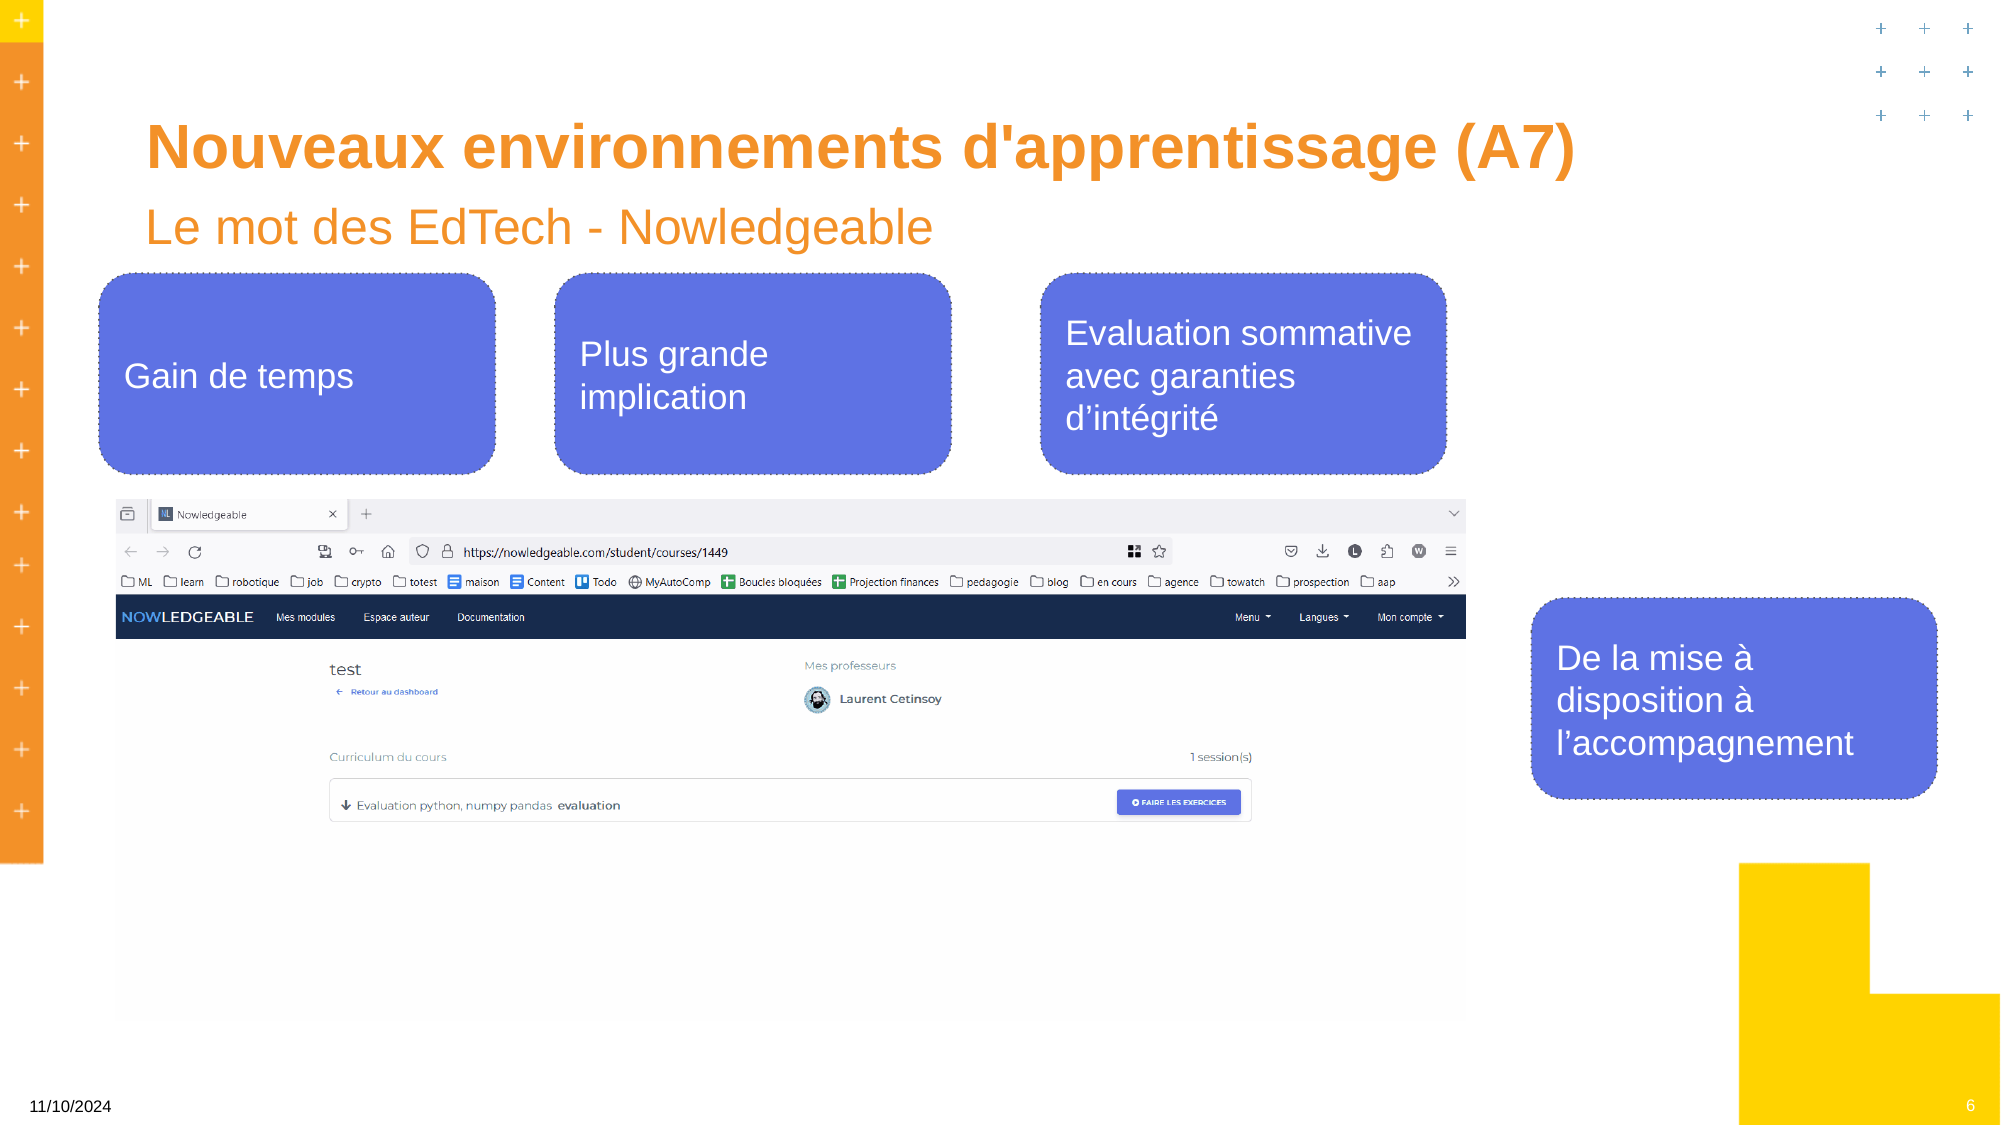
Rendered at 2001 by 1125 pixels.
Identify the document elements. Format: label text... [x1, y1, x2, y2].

text_box Plus grande implication [554, 273, 952, 475]
slide_number 6 [1531, 1084, 1982, 1125]
text_box Le mot des EdTech - Nowledgeable [145, 201, 1851, 294]
title Nouveaux environnements d'apprentissage (A7) [146, 114, 1855, 208]
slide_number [23, 1085, 474, 1125]
picture [0, 0, 2001, 1125]
text_box De la mise à disposition à l’accompagnement [1531, 597, 1938, 800]
text_box Gain de temps [98, 273, 496, 475]
text_box Evaluation sommative avec garanties d’intégrité [1040, 273, 1447, 475]
